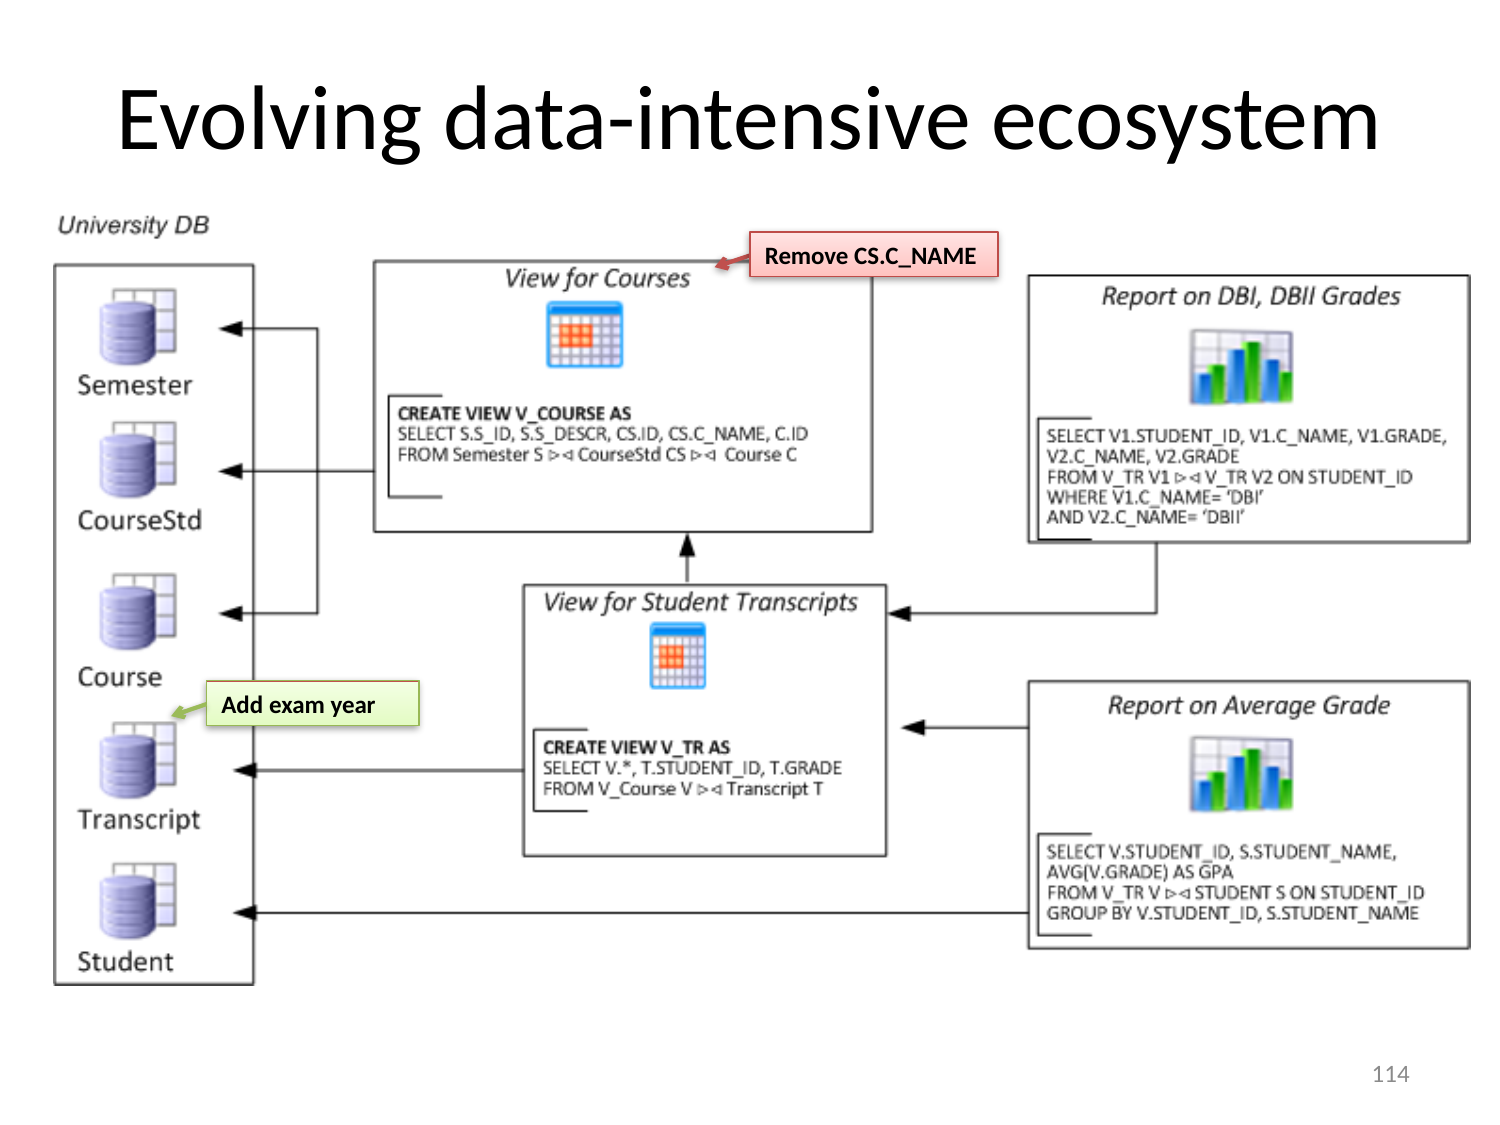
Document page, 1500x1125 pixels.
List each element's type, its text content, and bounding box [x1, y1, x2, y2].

slide_number 114 [1074, 1042, 1425, 1103]
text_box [170, 703, 207, 717]
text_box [714, 255, 751, 268]
title Evolving data-intensive ecosystem [75, 19, 1425, 206]
picture [52, 207, 1471, 986]
